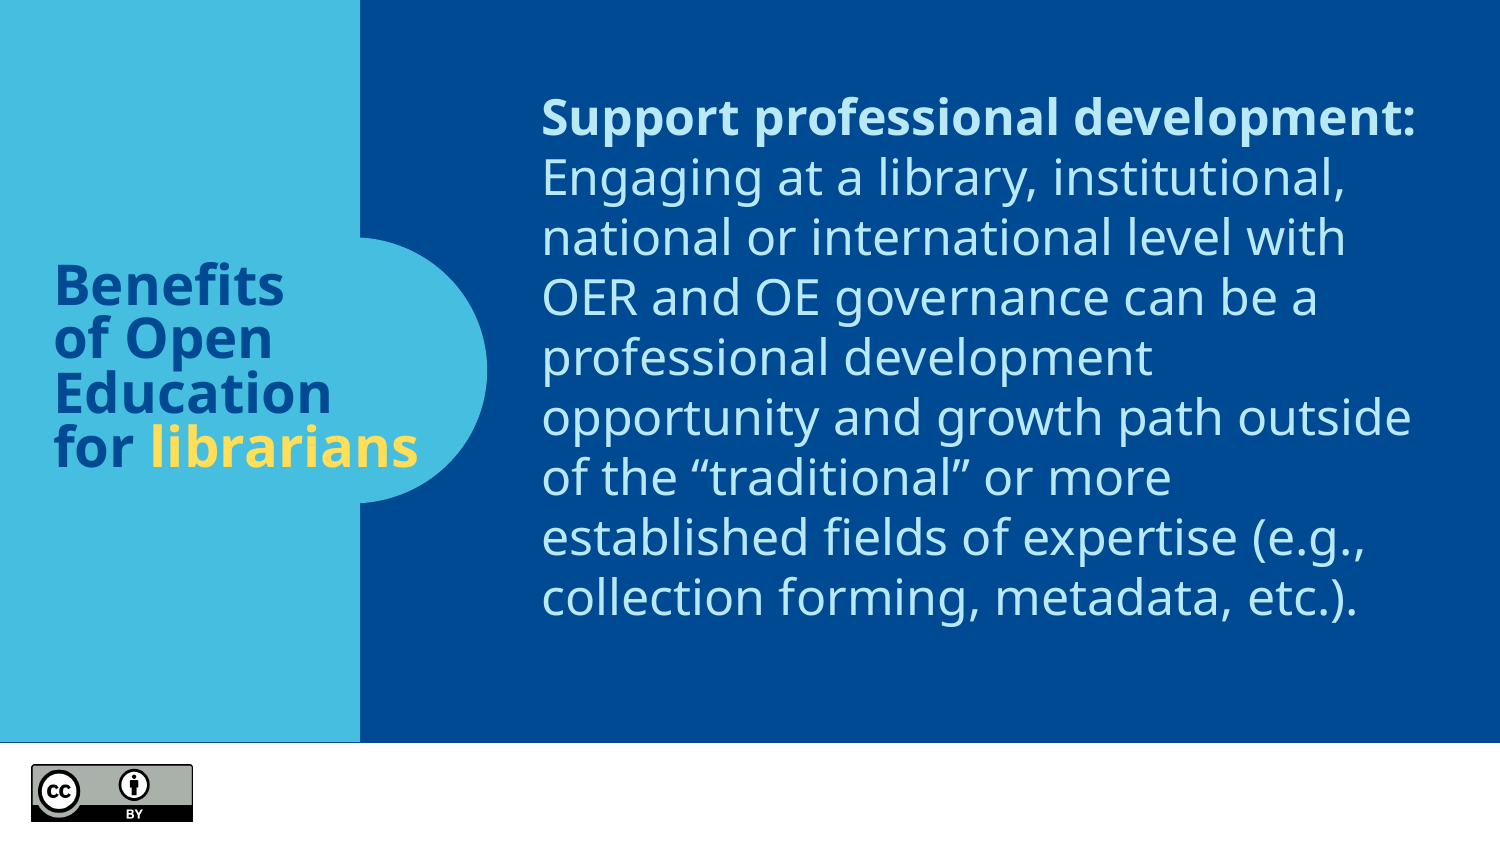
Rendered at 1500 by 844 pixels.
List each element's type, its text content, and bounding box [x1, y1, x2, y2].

text_box [448, 276, 488, 465]
text_box Benefits of Open Education for librarians [38, 246, 448, 493]
text_box [0, 0, 361, 742]
text_box [300, 493, 405, 504]
text_box Support professional development: Engaging at a library, institutional, national or international level with OER and OE governance can be a professional development opportunity and growth path outside of the “traditional” or more established fields of expertise (e.g., collection forming, metadata, etc.). [526, 70, 1441, 641]
text_box [0, 750, 1500, 844]
picture [31, 764, 193, 822]
text_box [304, 237, 401, 246]
